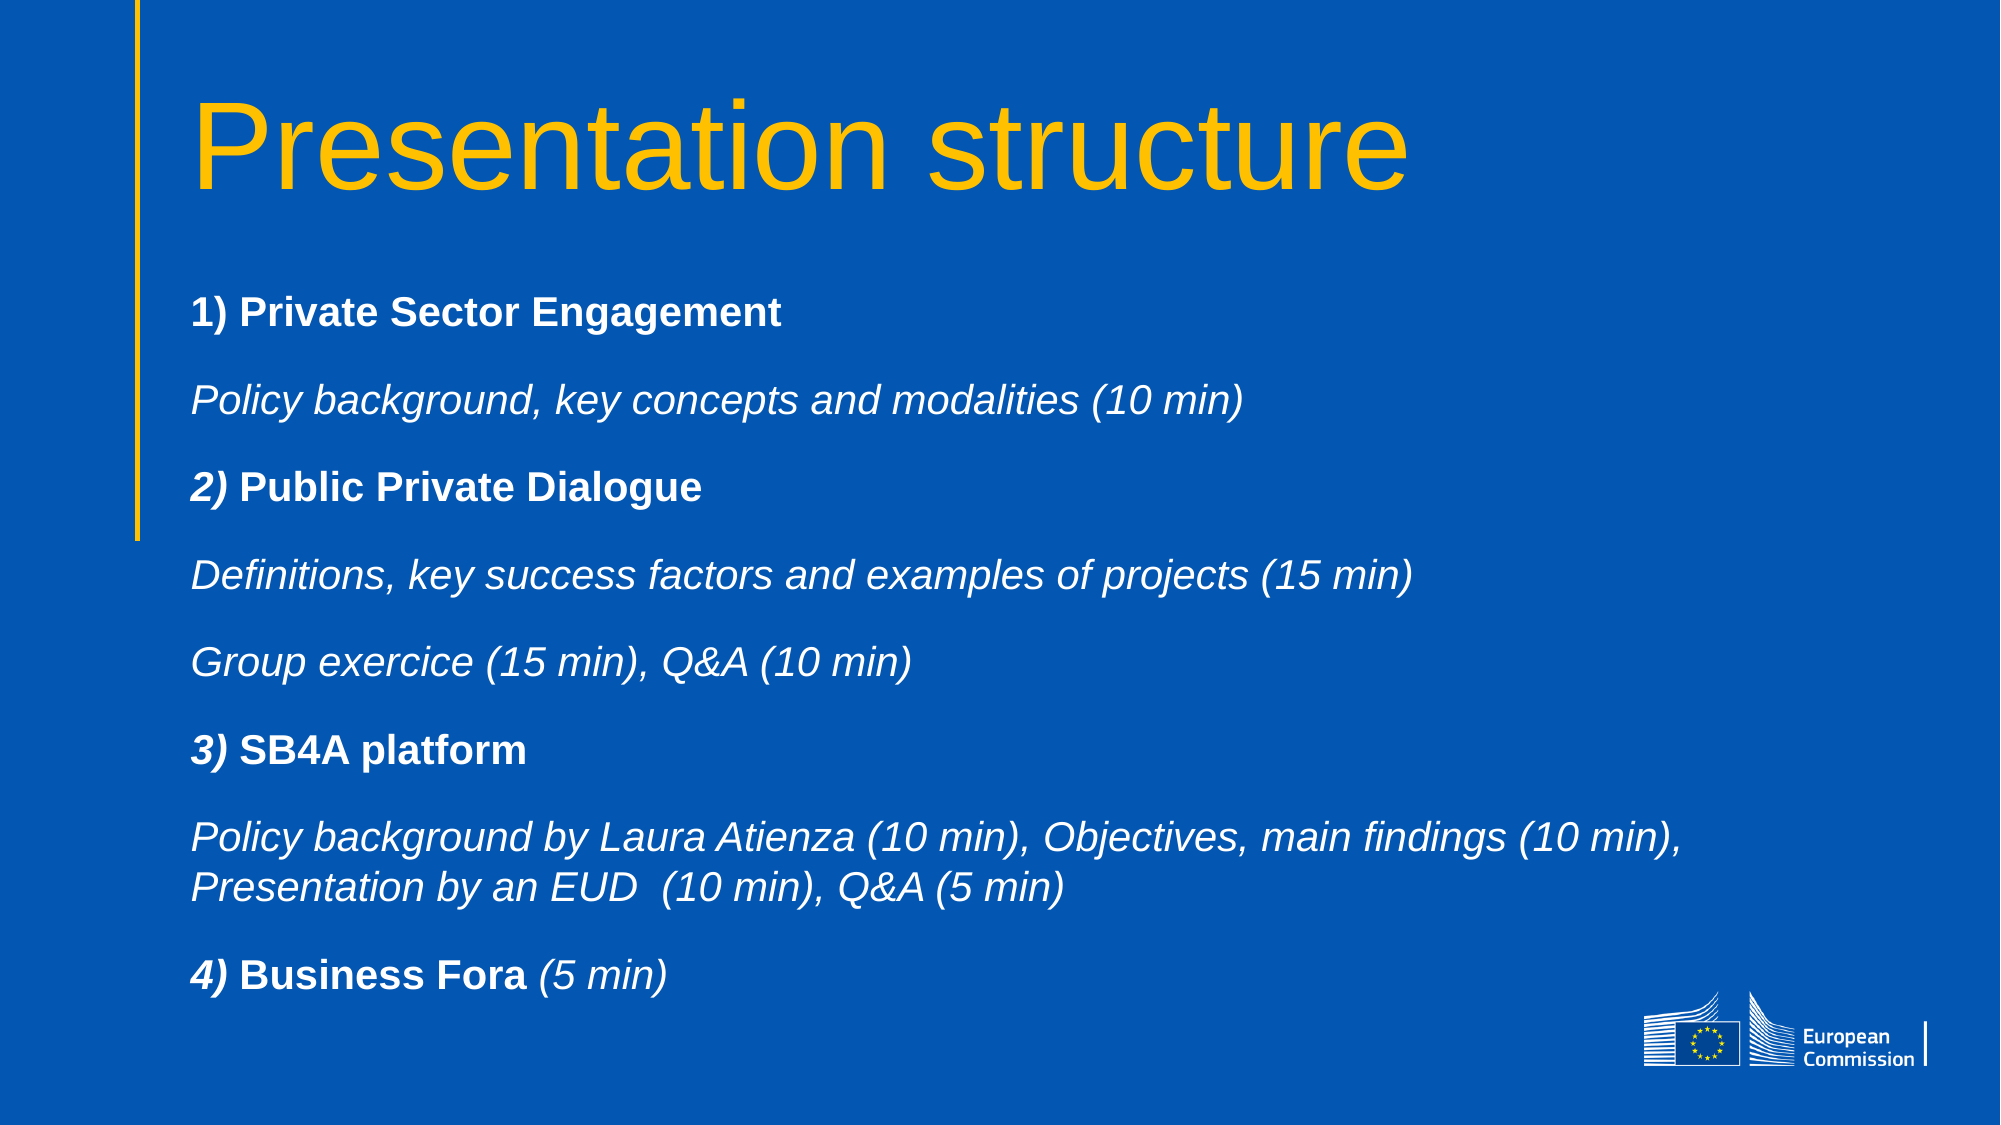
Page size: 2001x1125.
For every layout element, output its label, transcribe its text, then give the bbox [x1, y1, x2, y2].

title Presentation structure [175, 93, 1927, 218]
subtitle 1) Private Sector Engagement Policy background, key concepts and modalities (10 min) 2) Public Private Dialogue Definitions, key success factors and examples of projects (15 min) Group exercice (15 min), Q&A (10 min) 3) SB4A platform Policy background by Laura Atienza (10 min), Objectives, main findings (10 min), Presentation by an EUD (10 min), Q&A (5 min) 4) Business Fora (5 min) [175, 277, 1927, 787]
picture [1644, 991, 1927, 1066]
